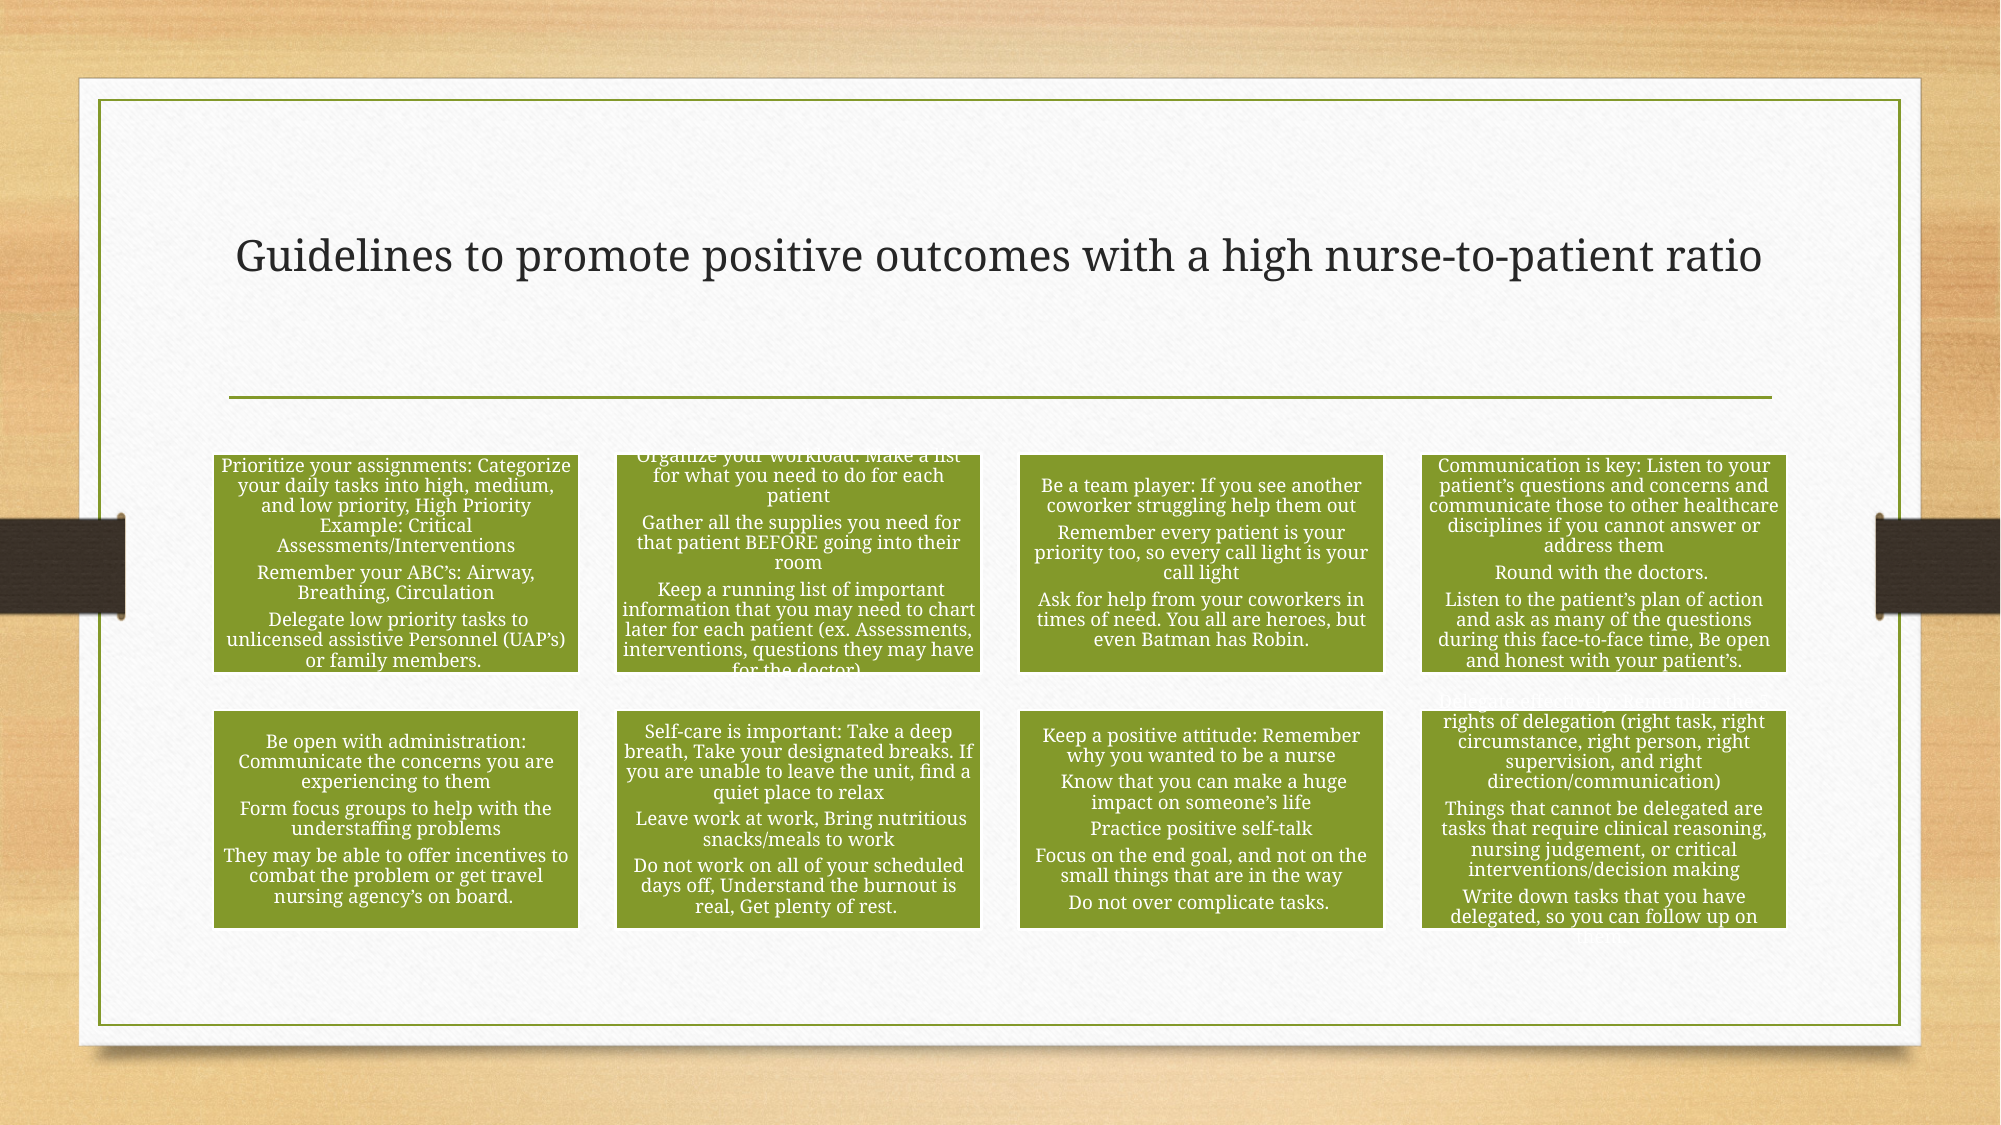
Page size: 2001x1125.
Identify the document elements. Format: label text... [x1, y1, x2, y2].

picture [0, 0, 2001, 1125]
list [212, 419, 1788, 965]
title Guidelines to promote positive outcomes with a high nurse-to-patient ratio [212, 193, 1788, 314]
